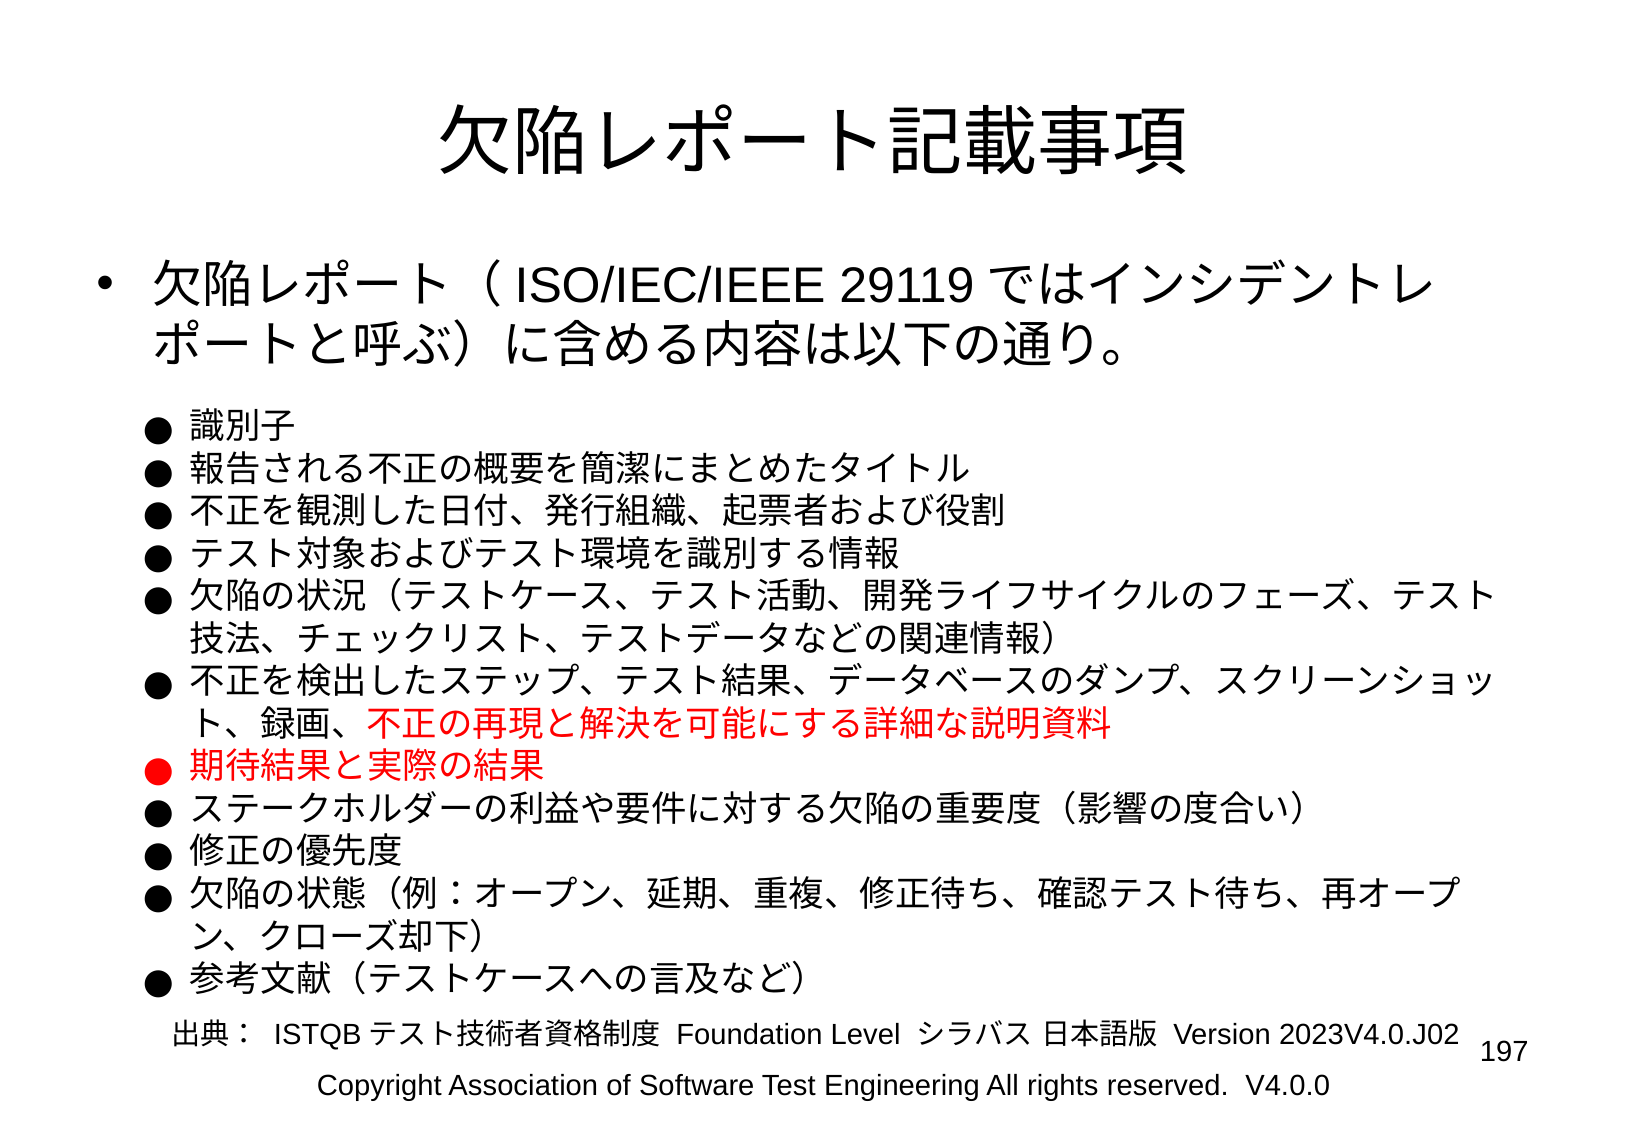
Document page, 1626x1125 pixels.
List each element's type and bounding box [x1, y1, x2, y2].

text_box [127, 395, 1521, 1007]
text_box [51, 1008, 1580, 1058]
footer [233, 1058, 1415, 1103]
list [81, 245, 1544, 977]
title [81, 45, 1544, 233]
slide_number [1415, 1058, 1544, 1103]
